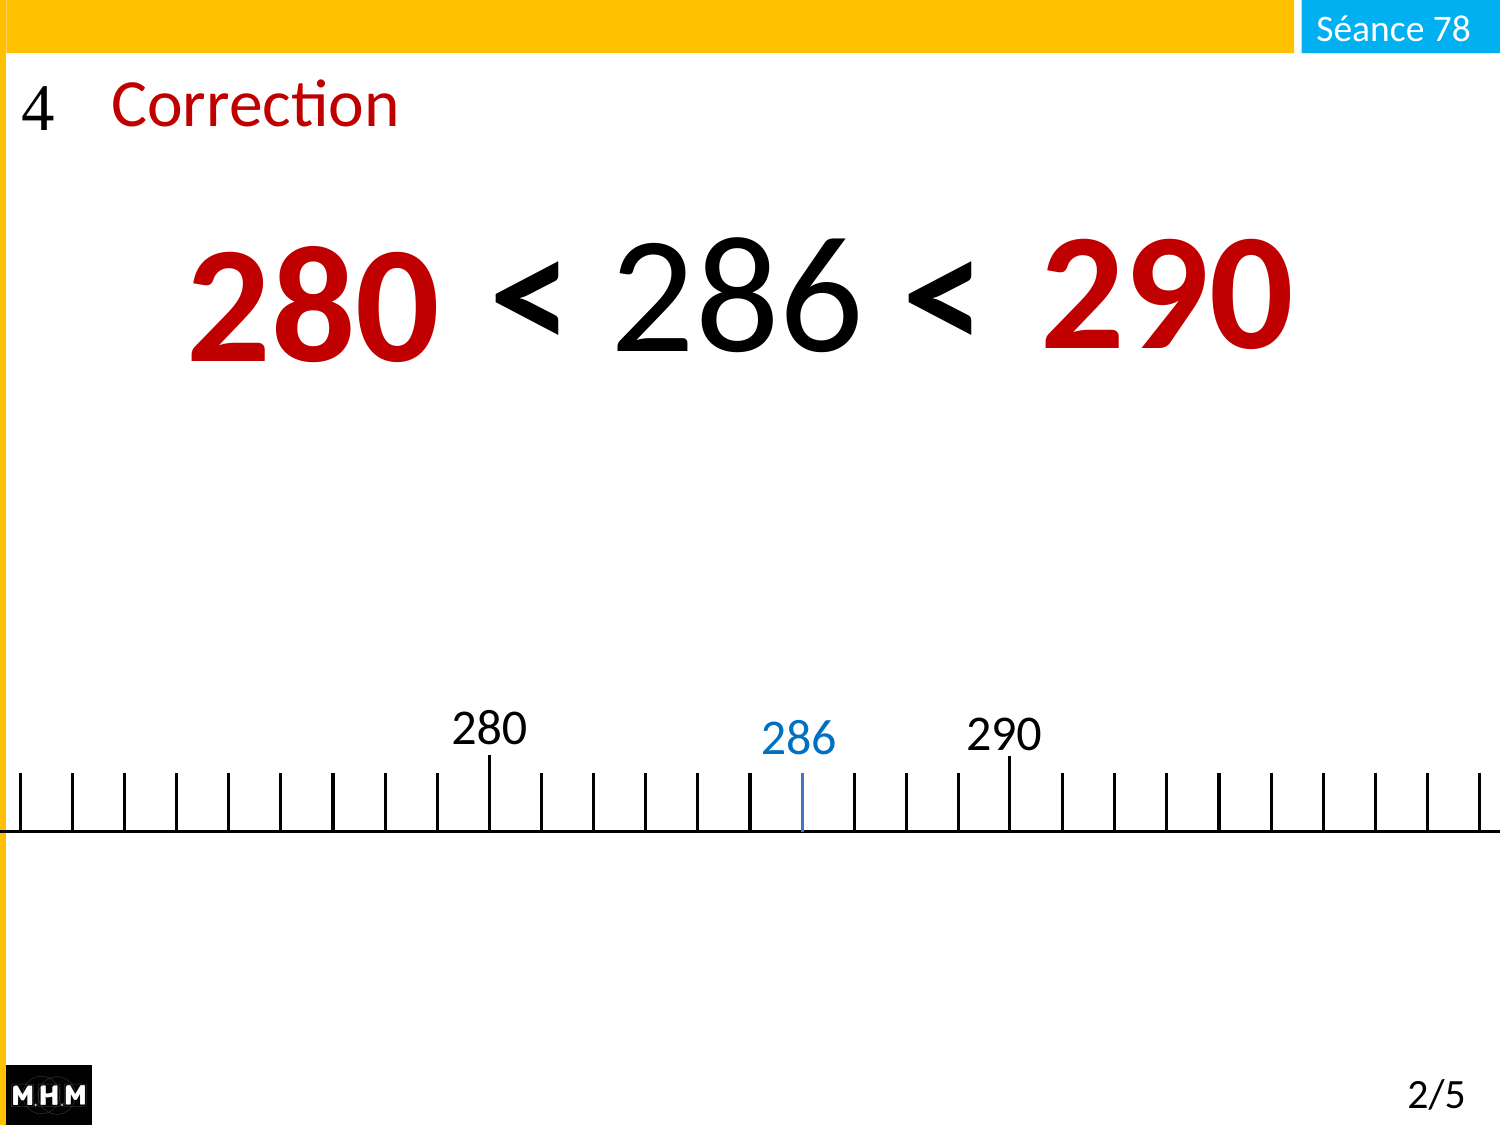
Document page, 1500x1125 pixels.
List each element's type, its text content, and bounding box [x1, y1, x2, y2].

text_box 290 [980, 174, 1353, 389]
list 2/5 [1373, 1064, 1500, 1125]
text_box … < 286 < … [271, 177, 1216, 393]
picture [6, 1065, 92, 1125]
text_box 290 [951, 692, 1075, 755]
text_box 280 [137, 187, 490, 403]
title Correction [96, 60, 1391, 149]
text_box 286 [746, 697, 870, 755]
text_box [0, 755, 1500, 833]
text_box 280 [436, 687, 561, 755]
